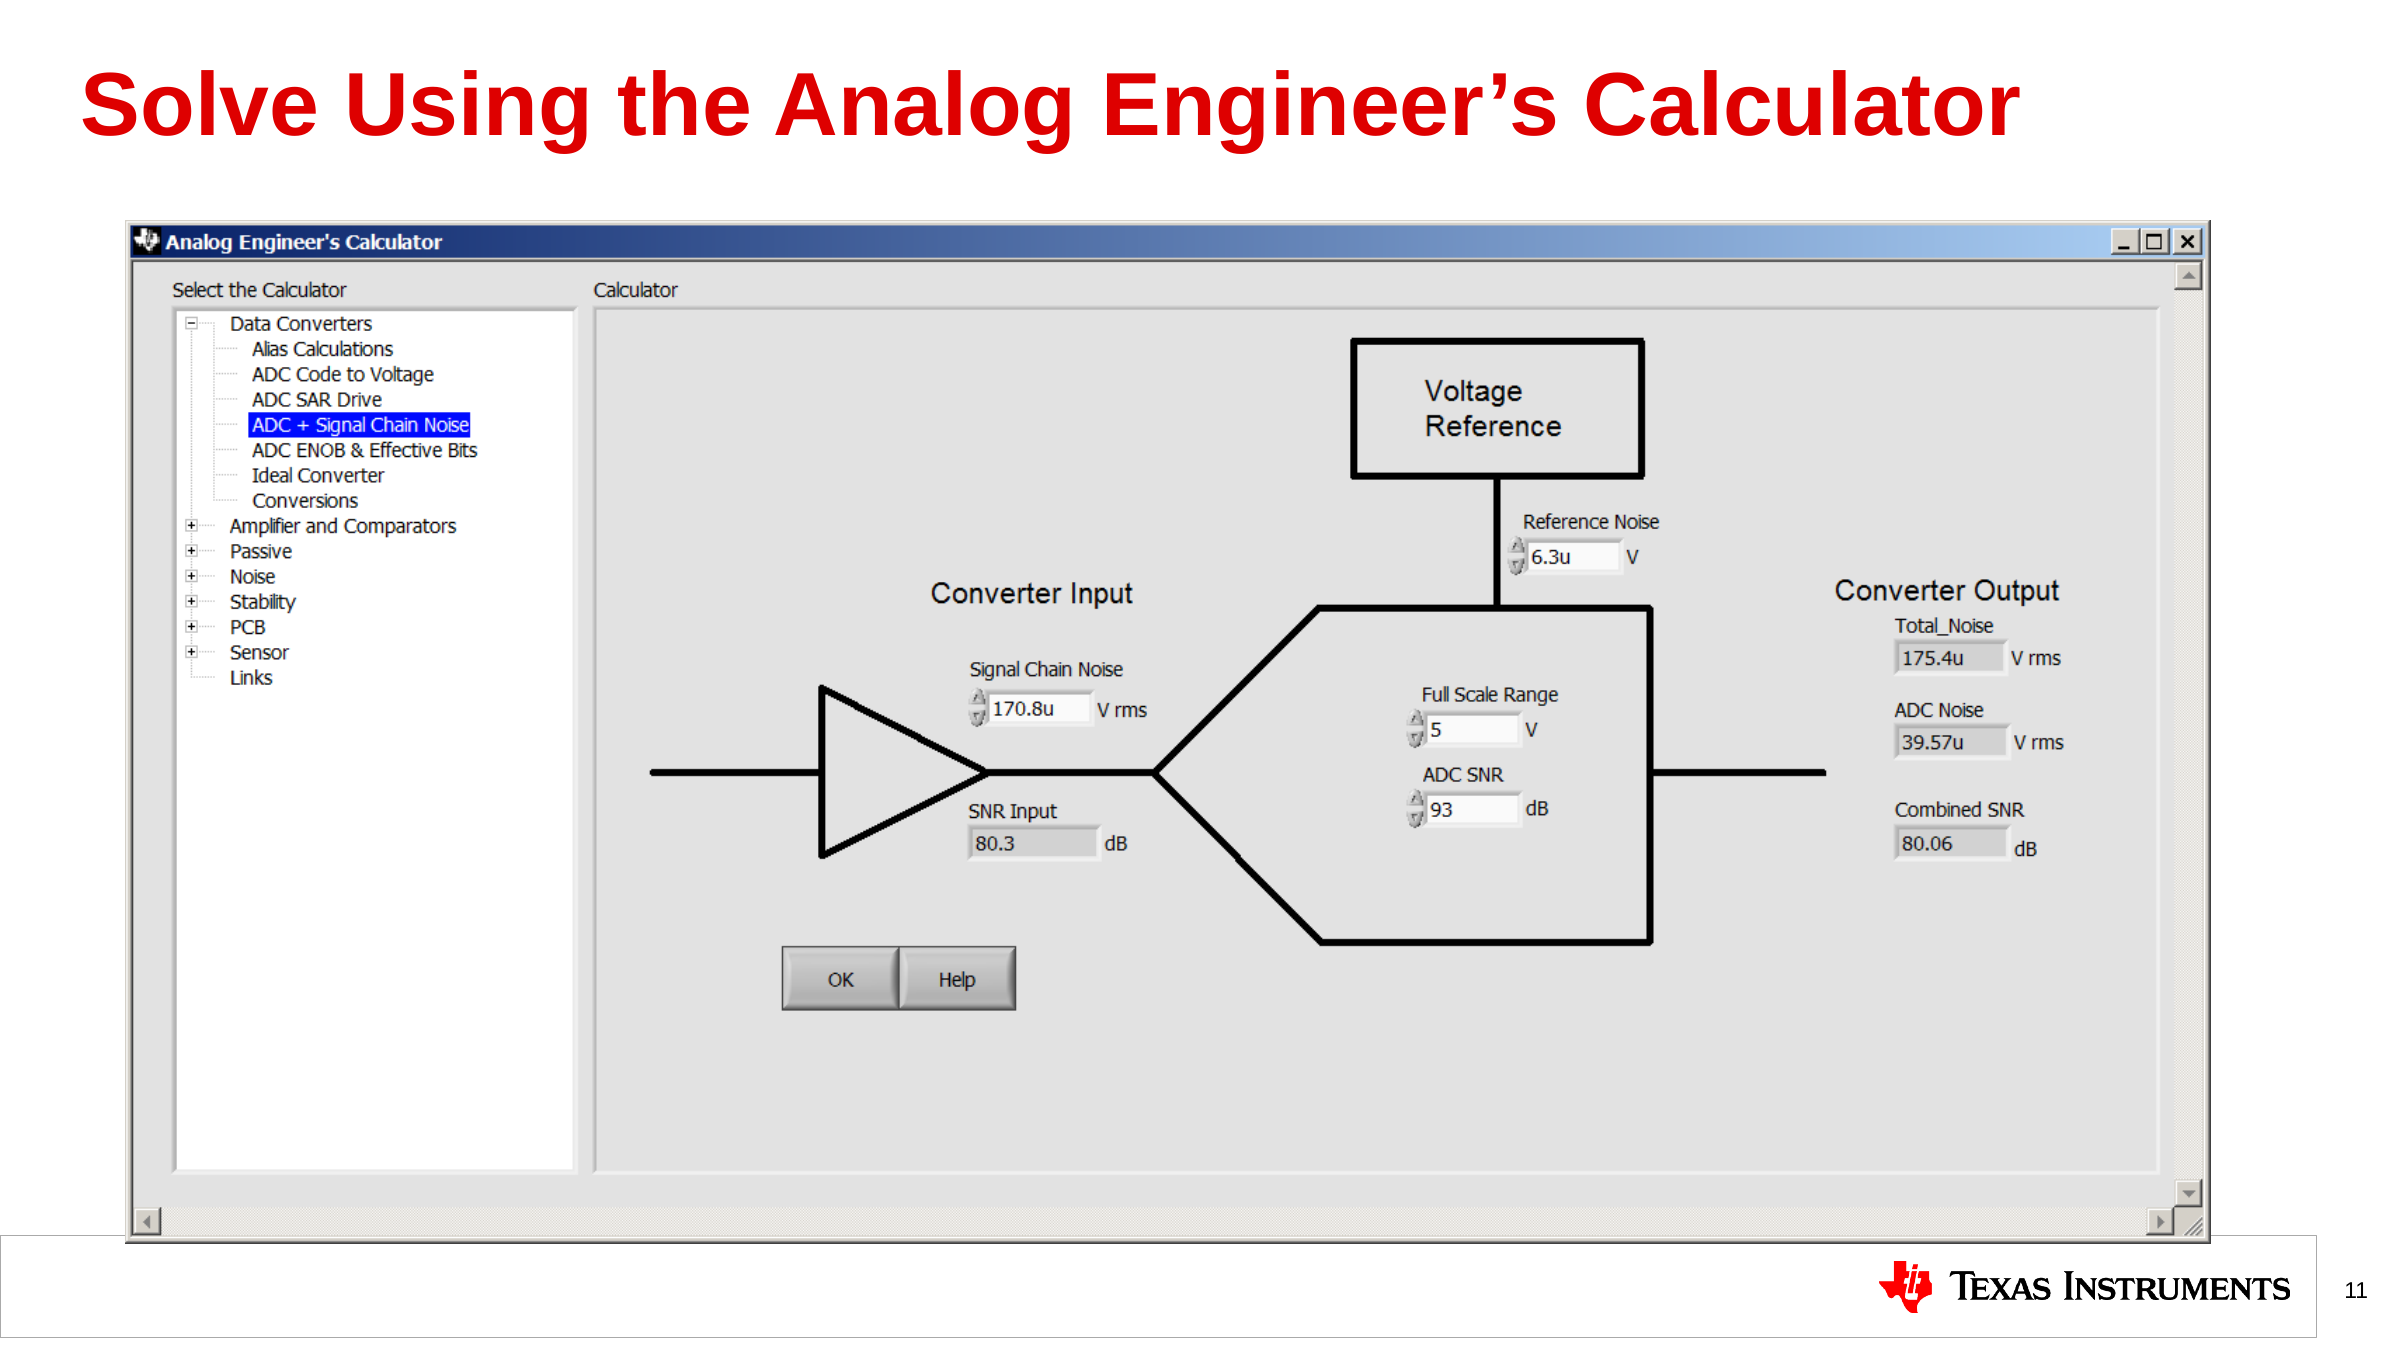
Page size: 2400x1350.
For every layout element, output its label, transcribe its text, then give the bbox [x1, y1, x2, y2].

picture [1879, 1307, 2290, 1313]
title Solve Using the Analog Engineer’s Calculator [60, 27, 2282, 189]
slide_number 11 [1828, 1265, 2389, 1307]
picture [124, 220, 2212, 1245]
picture [1879, 1261, 2290, 1265]
